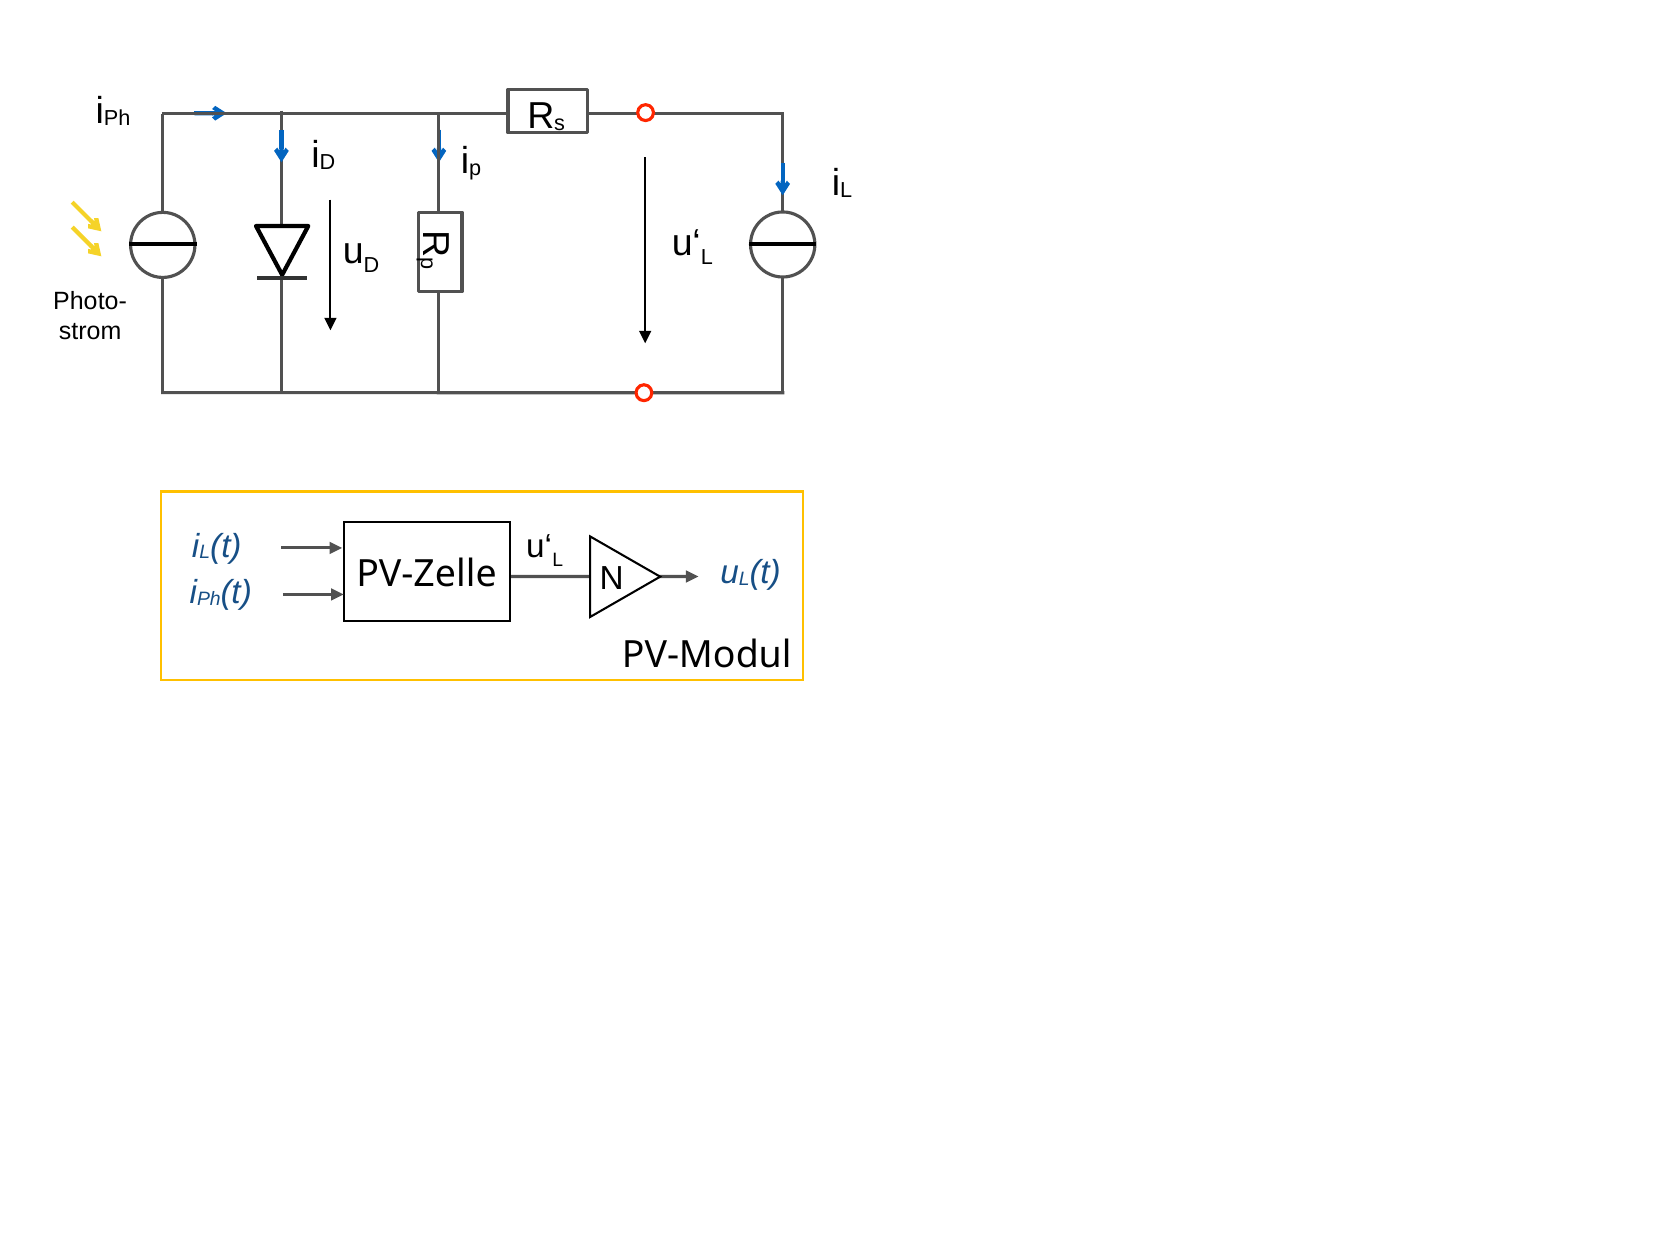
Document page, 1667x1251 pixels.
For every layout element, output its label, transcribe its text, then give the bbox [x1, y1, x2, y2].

text_box [274, 129, 289, 163]
text_box uL(t) [698, 544, 803, 604]
text_box [638, 157, 652, 344]
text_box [504, 82, 589, 143]
text_box PV-Modul [610, 621, 803, 683]
text_box iL [800, 149, 884, 221]
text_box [72, 201, 102, 257]
text_box Photo-strom [24, 276, 156, 362]
text_box iPh [80, 77, 260, 149]
text_box [256, 226, 309, 275]
text_box uD [327, 217, 411, 289]
text_box N [584, 548, 668, 619]
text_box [748, 211, 817, 278]
text_box u‘L [513, 516, 595, 587]
text_box u‘L [656, 209, 740, 281]
text_box [324, 289, 337, 331]
text_box [161, 491, 803, 681]
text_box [343, 521, 510, 621]
text_box [590, 536, 611, 548]
text_box [636, 384, 652, 401]
text_box [637, 104, 654, 121]
text_box iD [294, 121, 353, 193]
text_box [128, 212, 197, 278]
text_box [397, 220, 481, 281]
text_box [281, 541, 338, 555]
text_box ip [442, 127, 500, 199]
